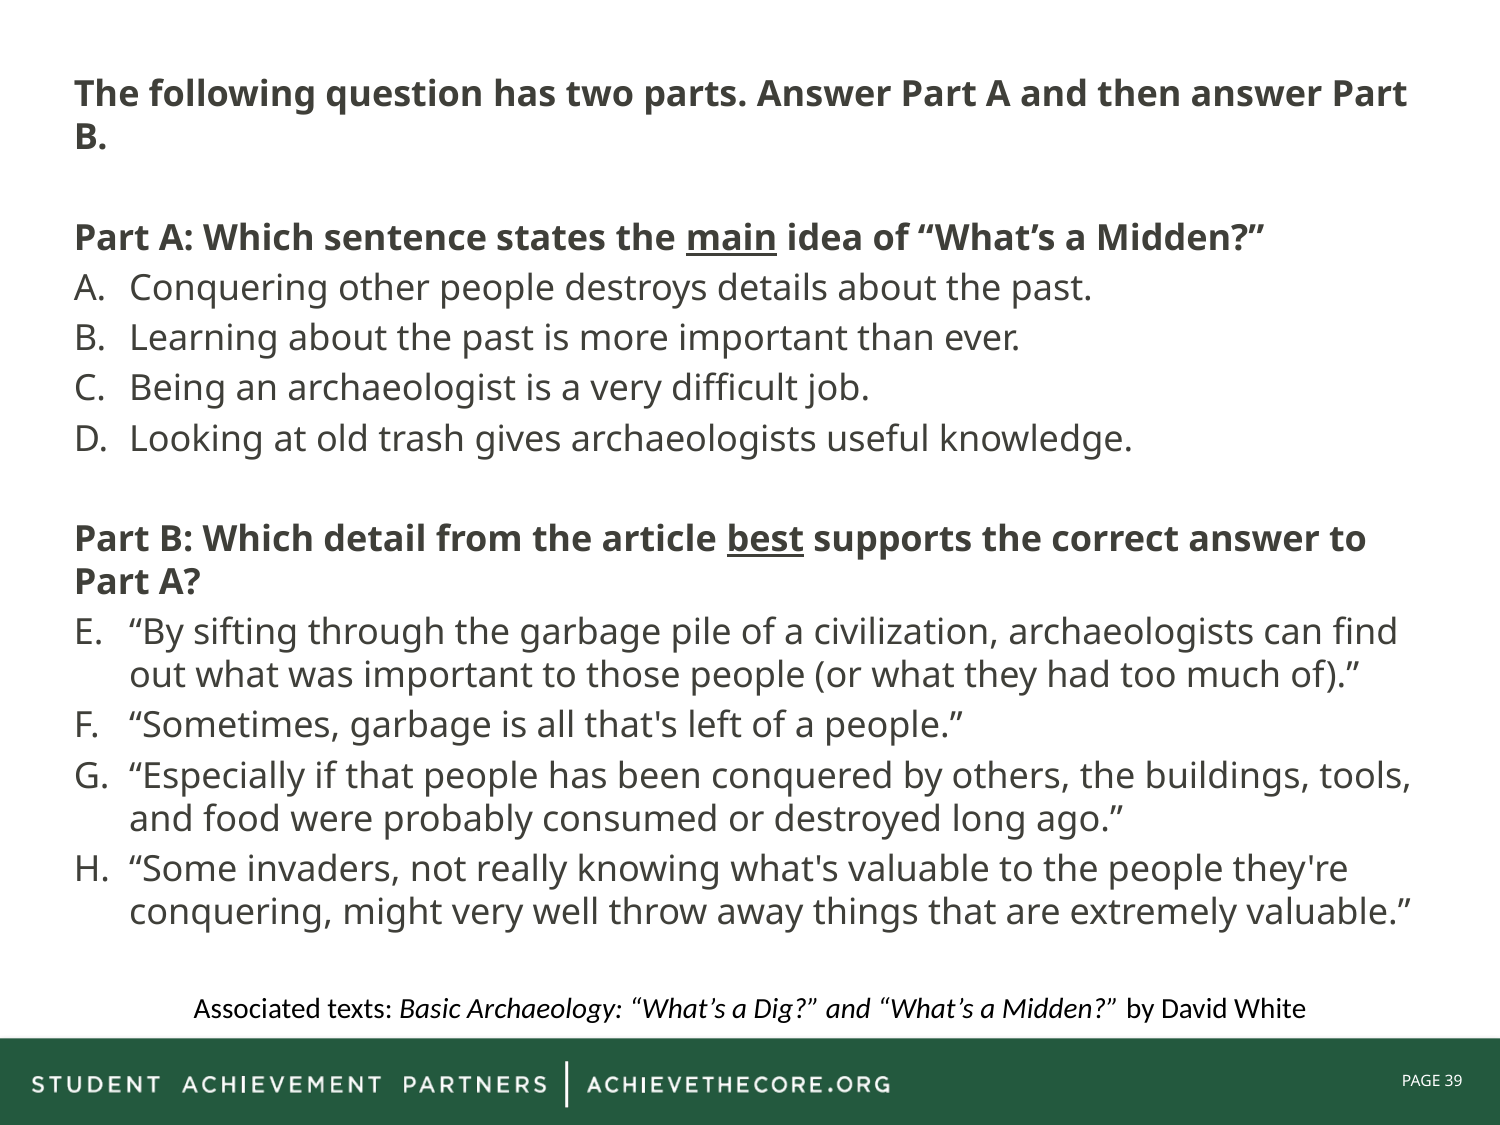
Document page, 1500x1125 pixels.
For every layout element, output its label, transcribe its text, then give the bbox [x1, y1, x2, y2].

text_box Associated texts: Basic Archaeology: “What’s a Dig?” and “What’s a Midden?” by David White [91, 981, 1409, 1032]
list The following question has two parts. Answer Part A and then answer Part B. Part A: Which sentence states the main idea of “What’s a Midden?” Conquering other people destroys details about the past. Learning about the past is more important than ever. Being an archaeologist is a very difficult job. Looking at old trash gives archaeologists useful knowledge. Part B: Which detail from the article best supports the correct answer to Part A? “By sifting through the garbage pile of a civilization, archaeologists can find out what was important to those people (or what they had too much of).” “Sometimes, garbage is all that's left of a people.” “Especially if that people has been conquered by others, the buildings, tools, and food were probably consumed or destroyed long ago.” “Some invaders, not really knowing what's valuable to the people they're conquering, might very well throw away things that are extremely valuable.” [58, 63, 1443, 982]
